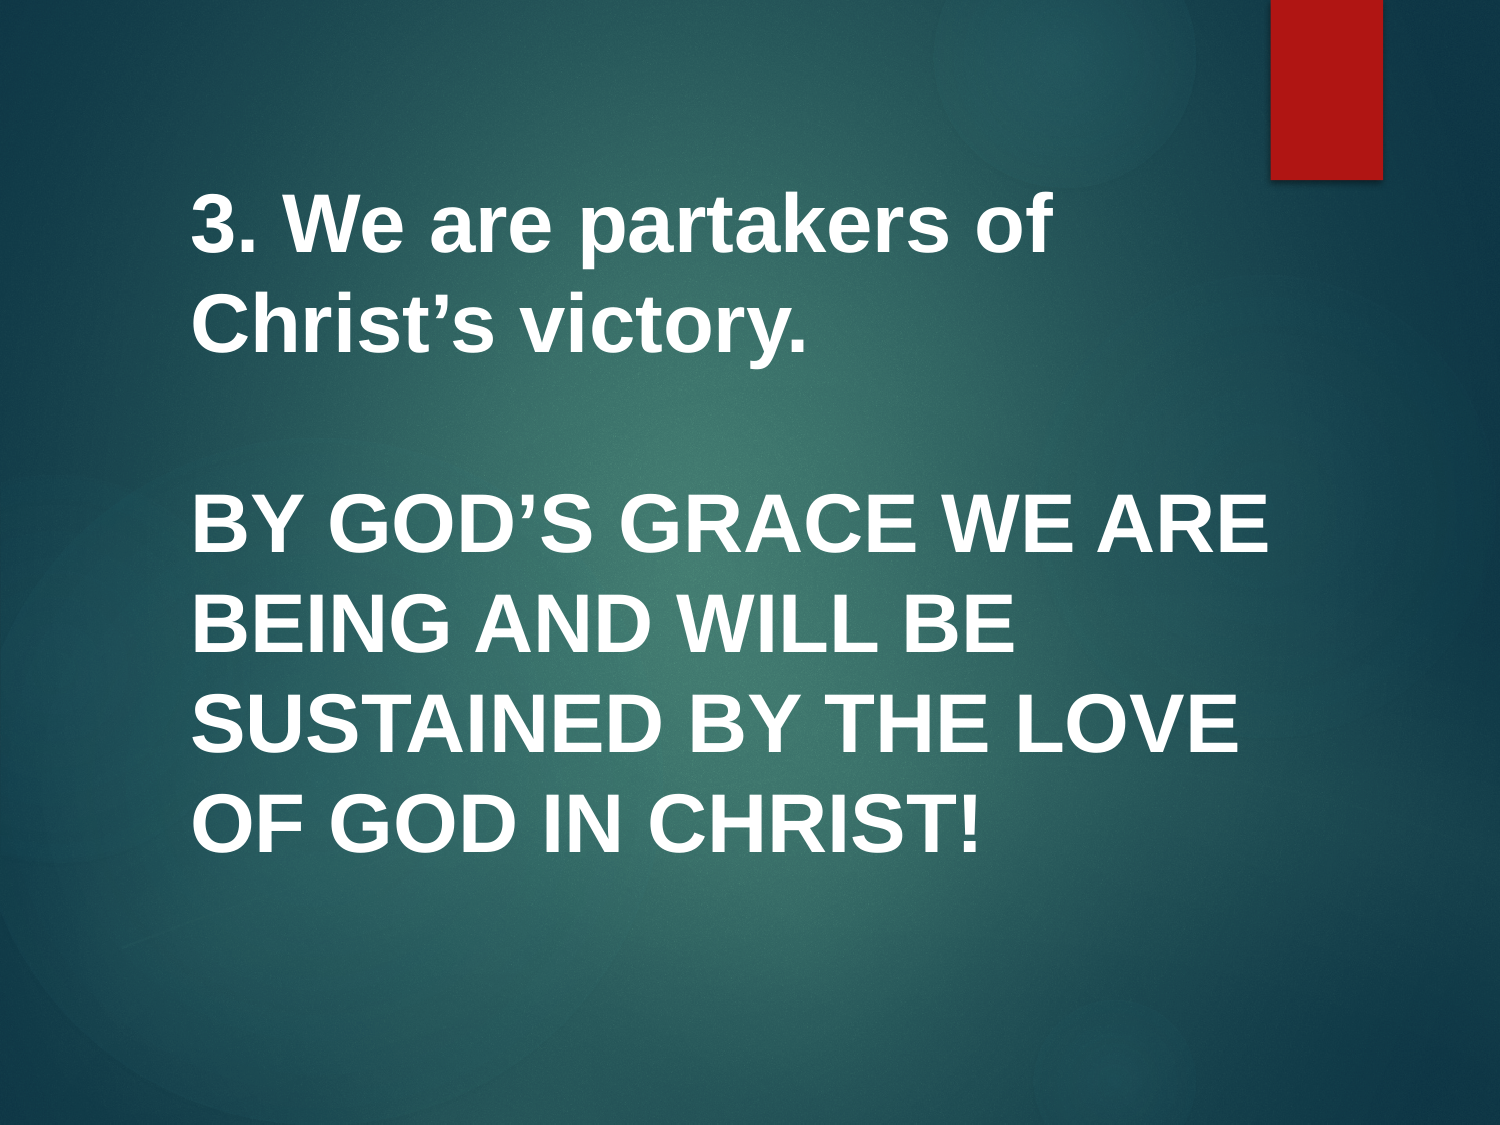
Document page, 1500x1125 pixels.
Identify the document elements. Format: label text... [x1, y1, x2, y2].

text_box 3. We are partakers of Christ’s victory. BY GOD’S GRACE WE ARE BEING AND WILL BE SUSTAINED BY THE LOVE OF GOD IN CHRIST! [175, 162, 1372, 977]
